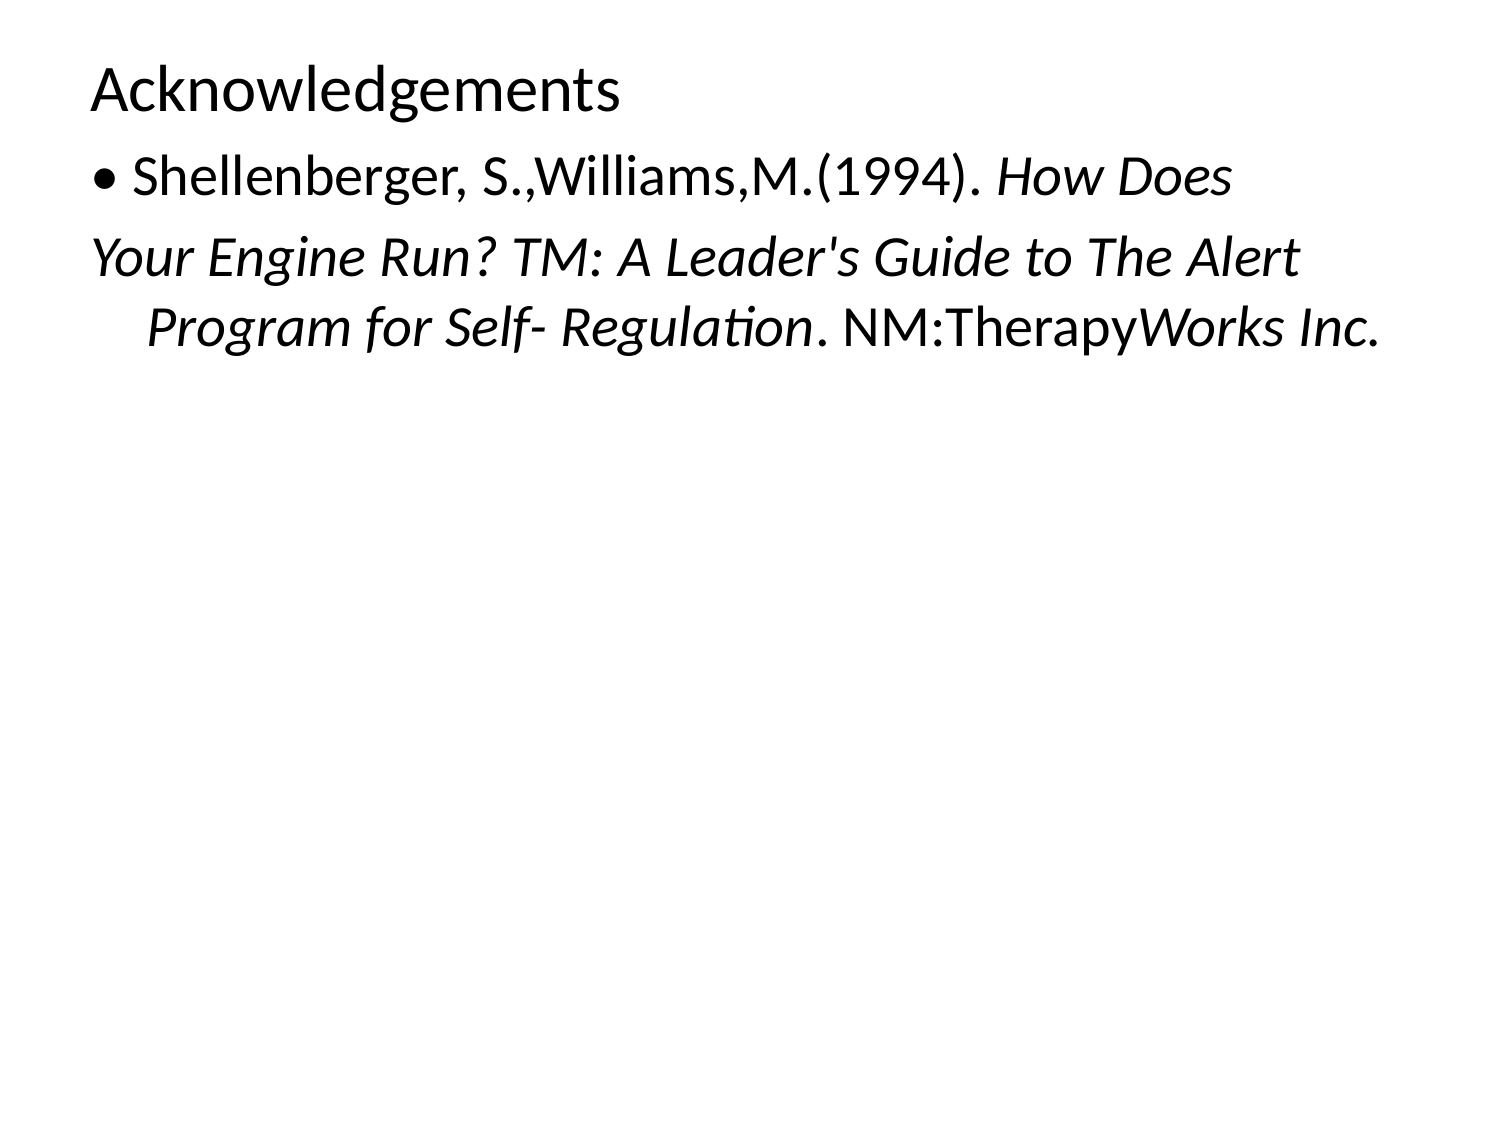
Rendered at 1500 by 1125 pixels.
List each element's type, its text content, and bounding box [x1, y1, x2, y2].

list Acknowledgements • Shellenberger, S.,Williams,M.(1994). How Does Your Engine Run? TM: A Leader's Guide to The Alert Program for Self- Regulation. NM:TherapyWorks Inc. [75, 37, 1463, 1050]
